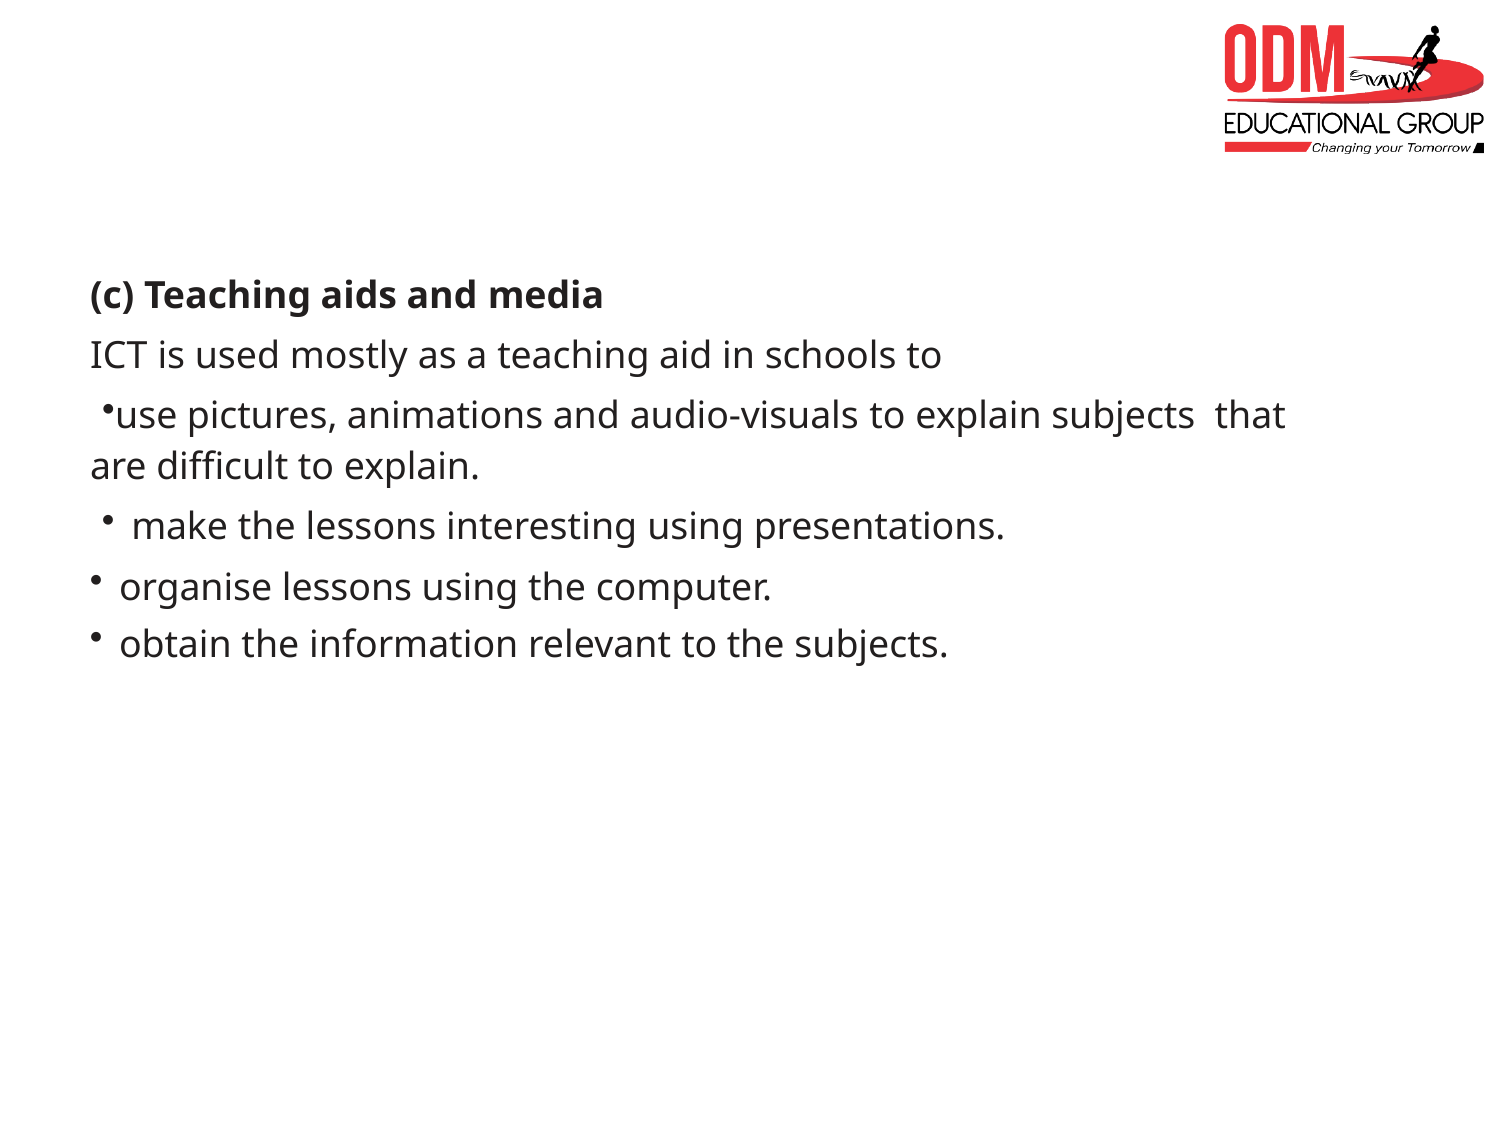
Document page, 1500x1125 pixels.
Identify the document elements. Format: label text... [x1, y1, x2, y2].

text_box (c) Teaching aids and media ICT is used mostly as a teaching aid in schools to use pictures, animations and audio-visuals to explain subjects that are difficult to explain. make the lessons interesting using presentations. organise lessons using the computer. obtain the information relevant to the subjects. [87, 253, 1298, 665]
text_box [1224, 24, 1484, 154]
